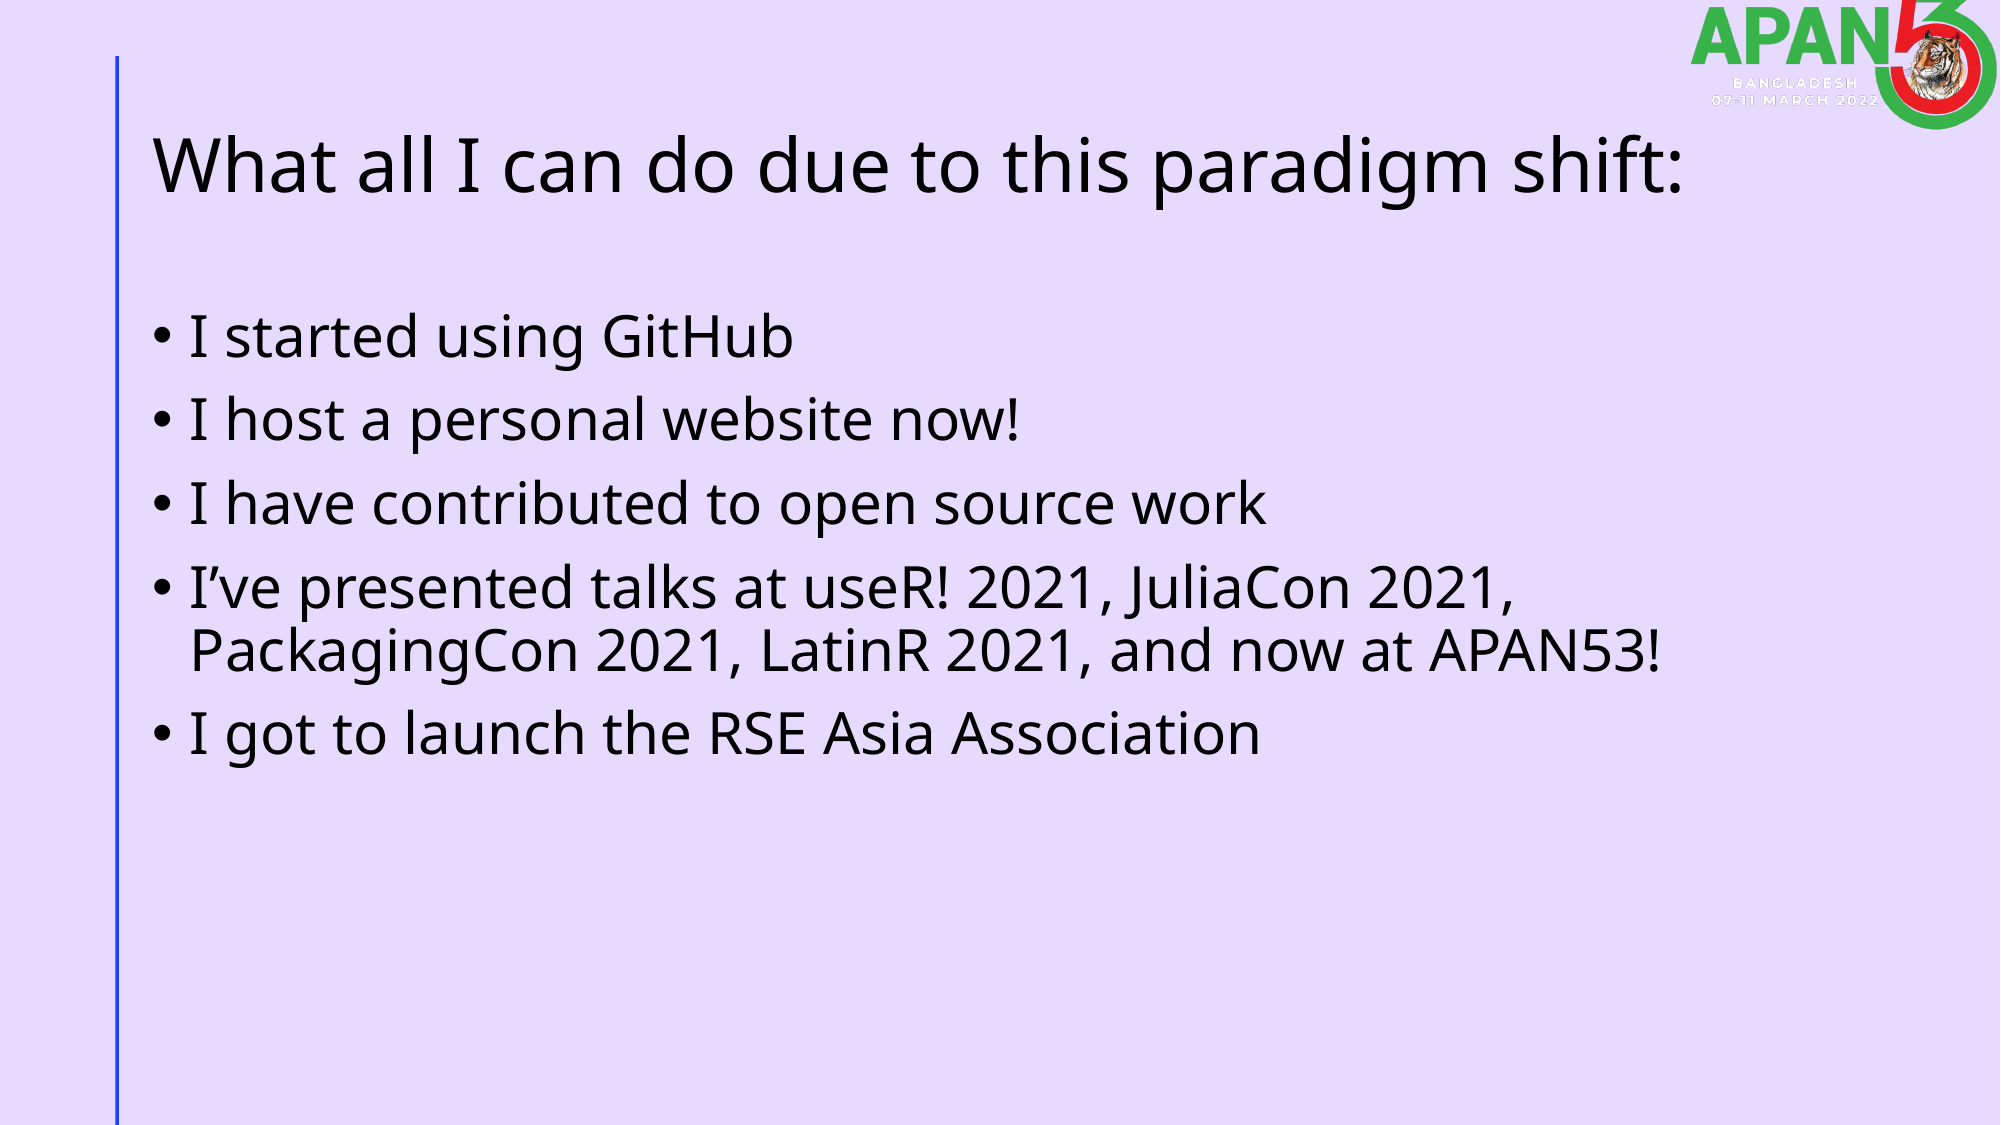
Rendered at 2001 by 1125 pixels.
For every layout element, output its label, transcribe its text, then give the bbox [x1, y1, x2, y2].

list I started using GitHub I host a personal website now! I have contributed to open source work I’ve presented talks at useR! 2021, JuliaCon 2021, PackagingCon 2021, LatinR 2021, and now at APAN53! I got to launch the RSE Asia Association [137, 299, 1863, 1014]
picture [1689, 0, 2000, 132]
title What all I can do due to this paradigm shift: [137, 59, 1863, 278]
